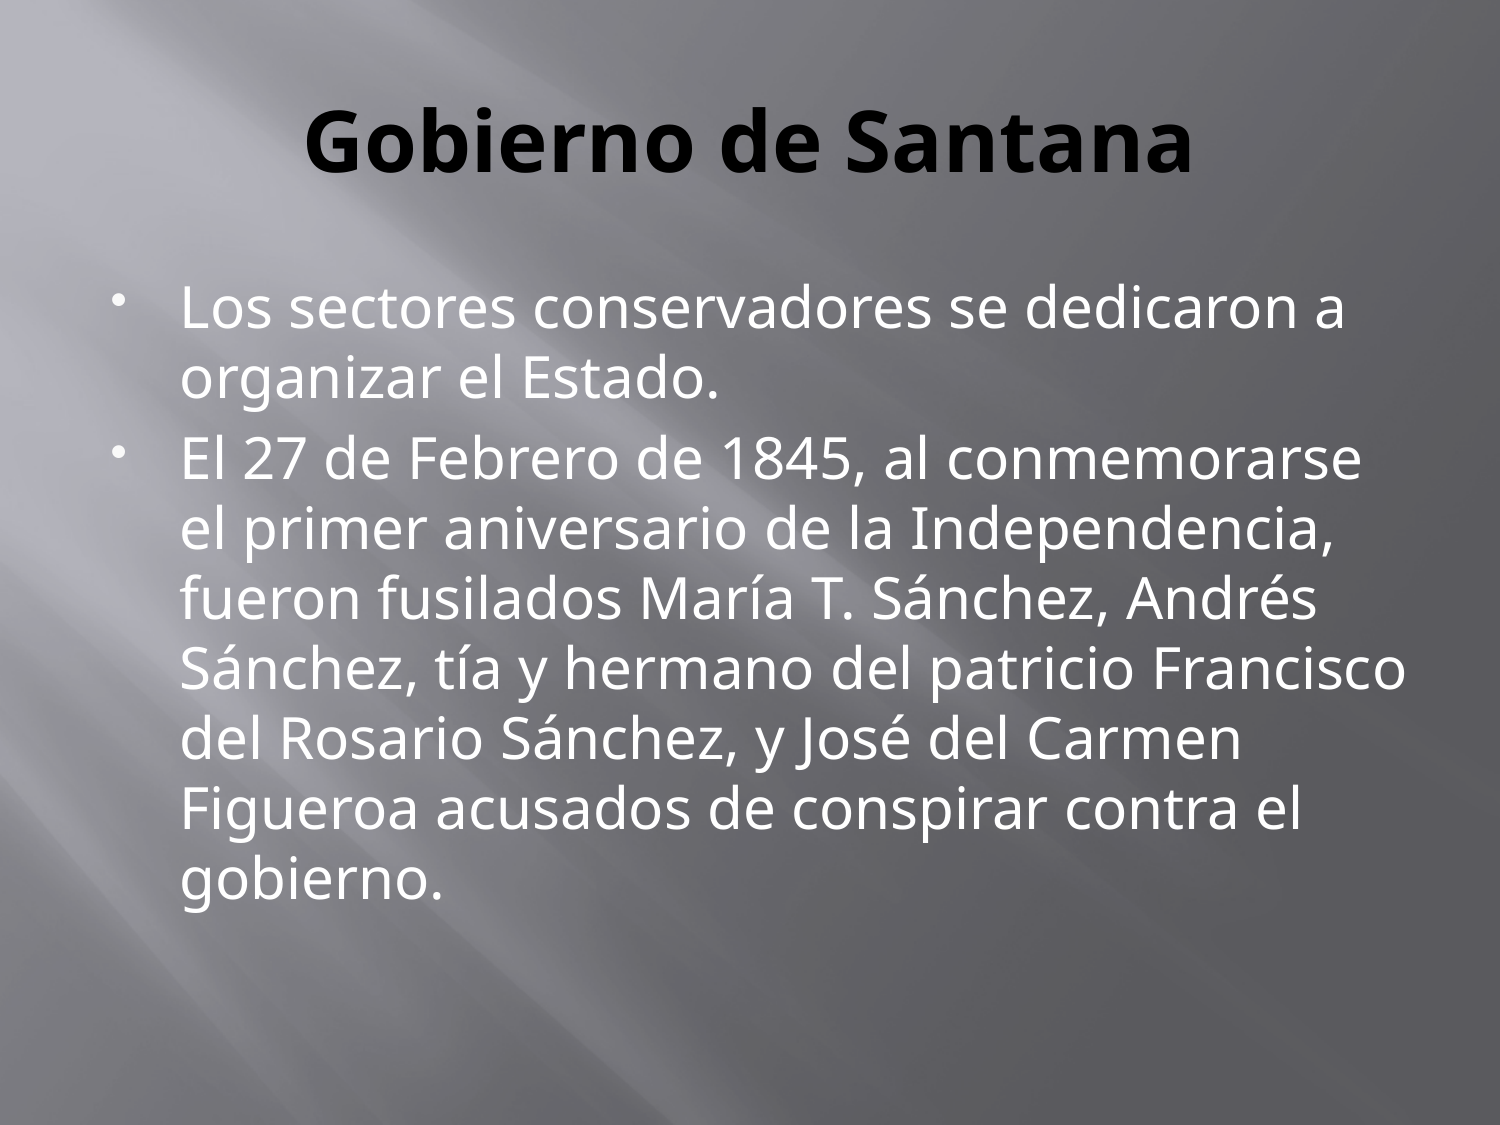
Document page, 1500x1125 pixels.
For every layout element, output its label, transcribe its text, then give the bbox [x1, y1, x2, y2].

list Los sectores conservadores se dedicaron a organizar el Estado. El 27 de Febrero de 1845, al conmemorarse el primer aniversario de la Independencia, fueron fusilados María T. Sánchez, Andrés Sánchez, tía y hermano del patricio Francisco del Rosario Sánchez, y José del Carmen Figueroa acusados de conspirar contra el gobierno. [75, 262, 1425, 1035]
title Gobierno de Santana [75, 45, 1425, 233]
